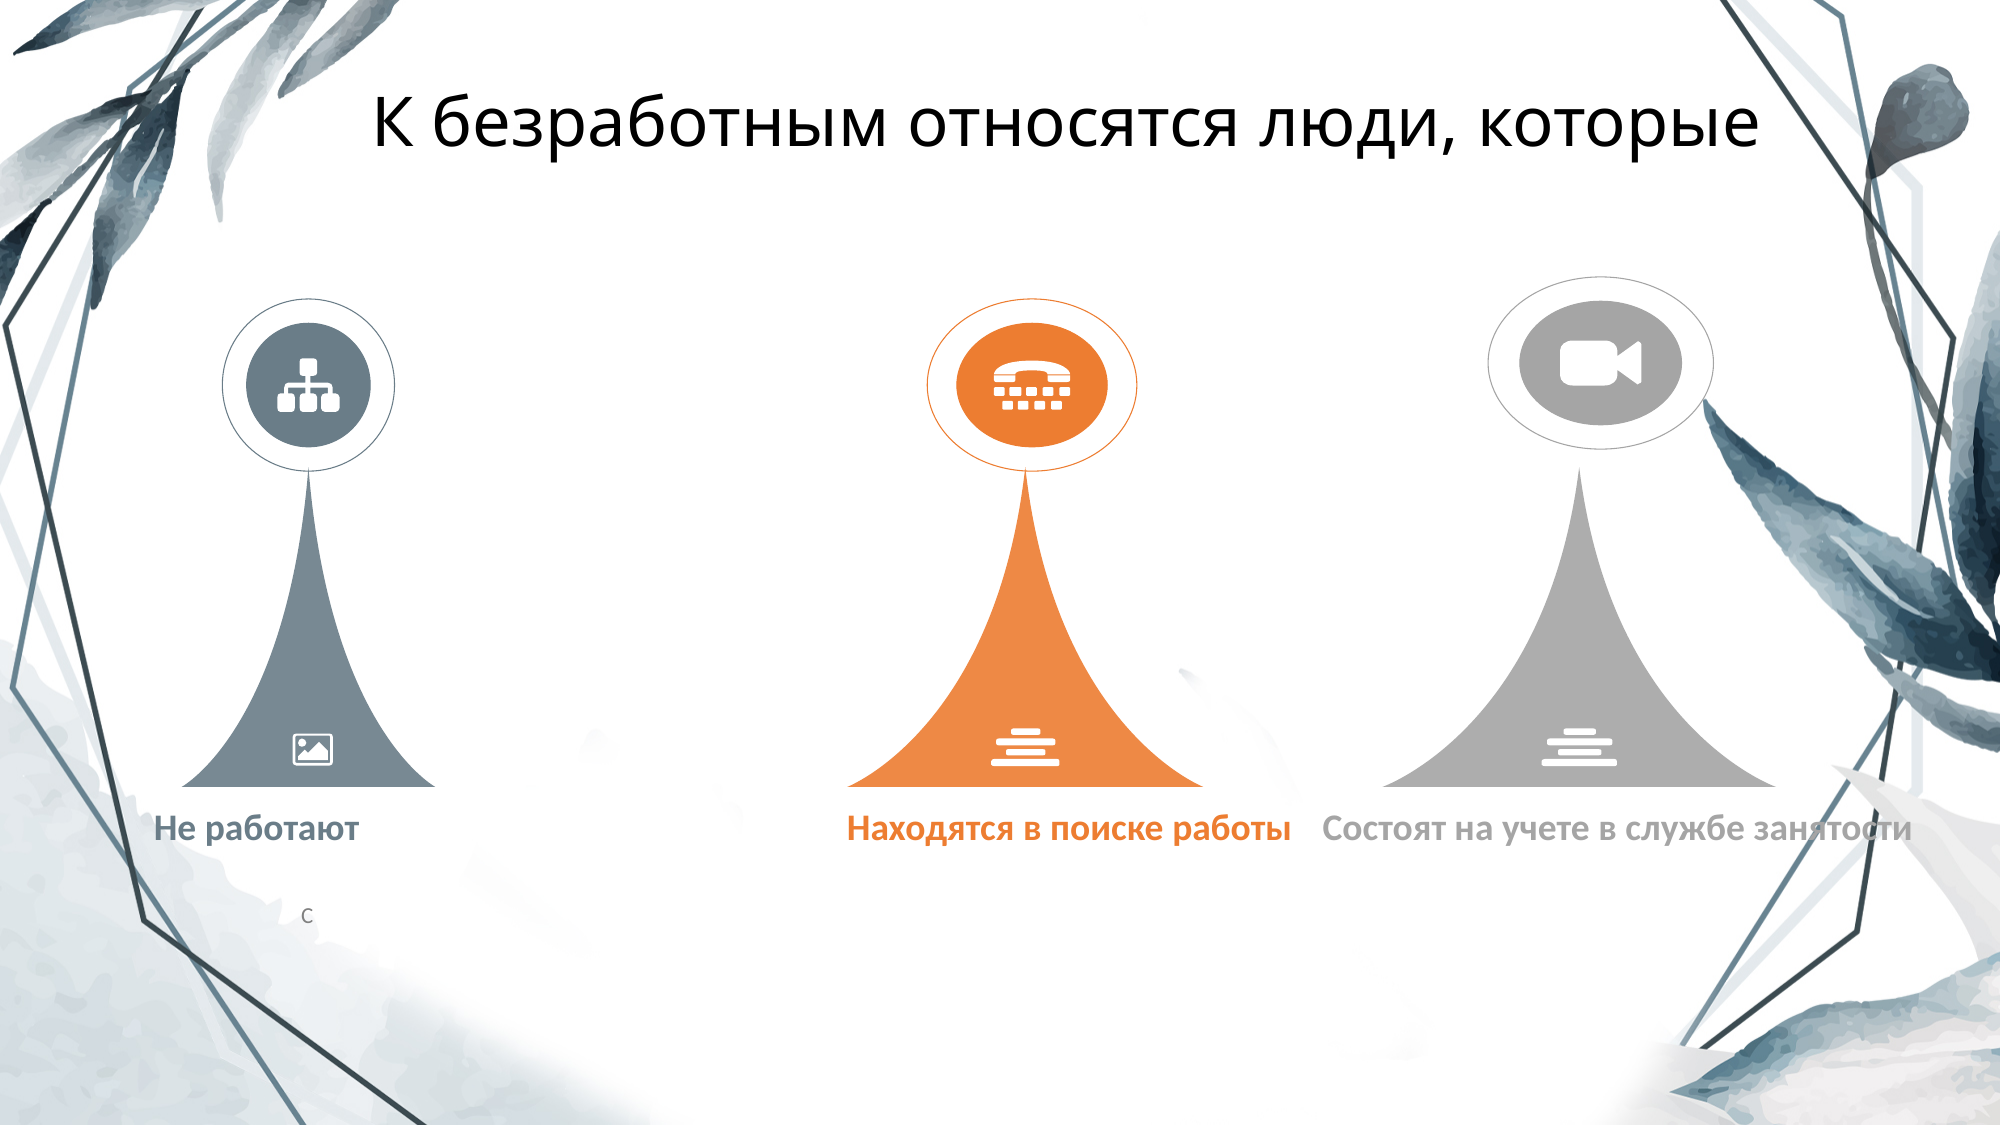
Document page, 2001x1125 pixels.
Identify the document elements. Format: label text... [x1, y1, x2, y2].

text_box Состоят на учете в службе занятости [1382, 786, 1863, 864]
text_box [1382, 467, 1777, 787]
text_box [847, 467, 1204, 787]
text_box Не работают [126, 786, 395, 864]
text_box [181, 467, 436, 787]
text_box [222, 298, 395, 467]
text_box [927, 298, 1137, 467]
text_box C [174, 863, 441, 960]
picture [0, 0, 2000, 1125]
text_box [1488, 276, 1714, 450]
text_box Находятся в поиске работы [852, 786, 1296, 864]
title К безработным относятся люди, которые [356, 59, 1863, 188]
